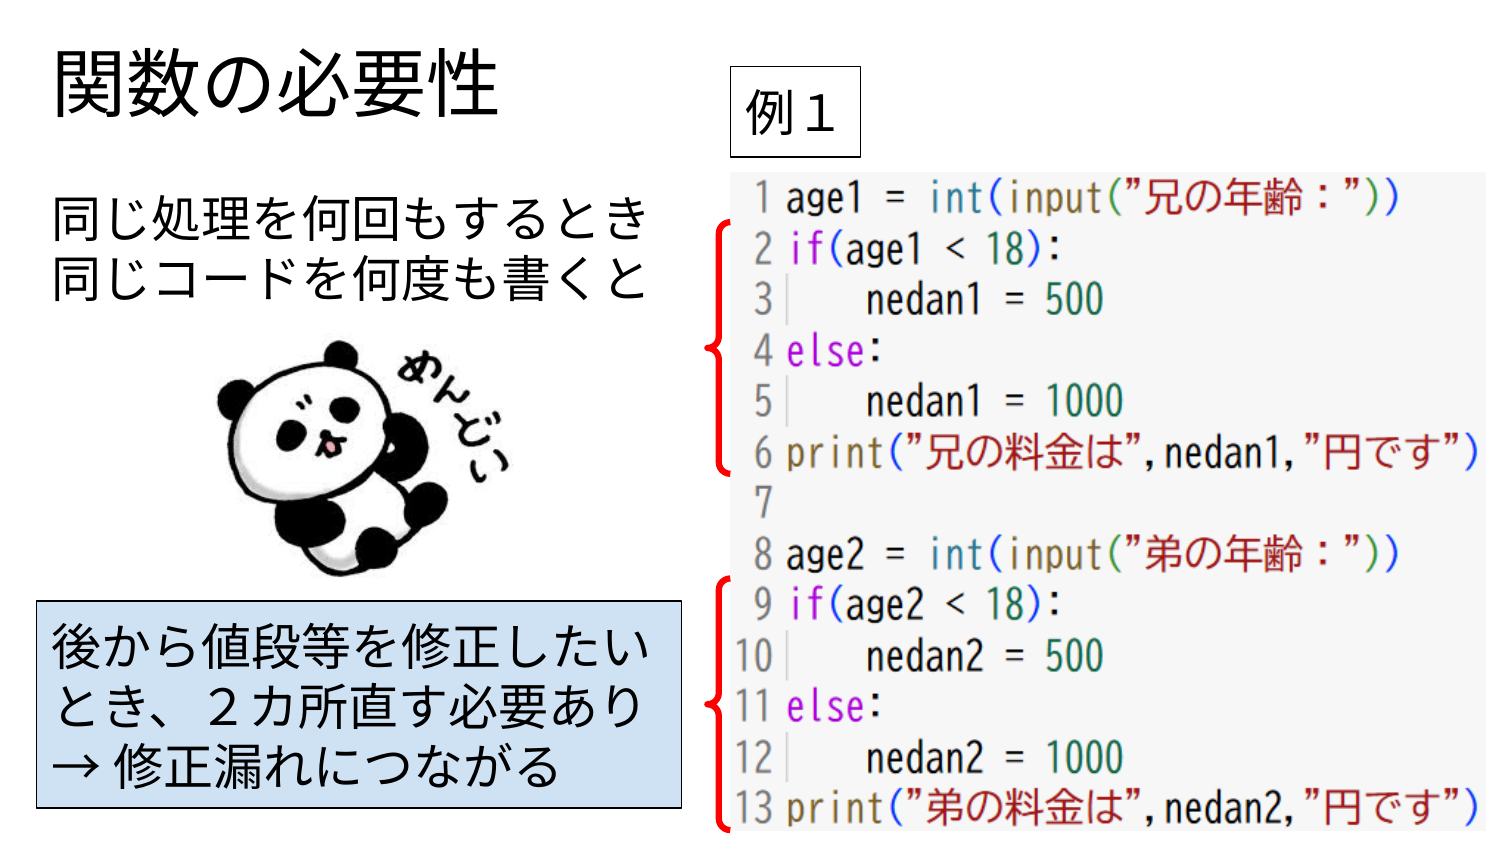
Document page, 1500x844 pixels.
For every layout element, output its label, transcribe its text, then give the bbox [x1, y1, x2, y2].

text_box 例１ [730, 66, 861, 158]
text_box 後から値段等を修正したいとき、２カ所直す必要あり →修正漏れにつながる [36, 600, 682, 808]
title 関数の必要性 [36, 21, 1435, 131]
picture [194, 323, 524, 594]
text_box [707, 579, 725, 829]
text_box [707, 223, 725, 473]
text_box 同じ処理を何回もするとき 同じコードを何度も書くと [36, 172, 682, 322]
picture [730, 171, 1486, 831]
